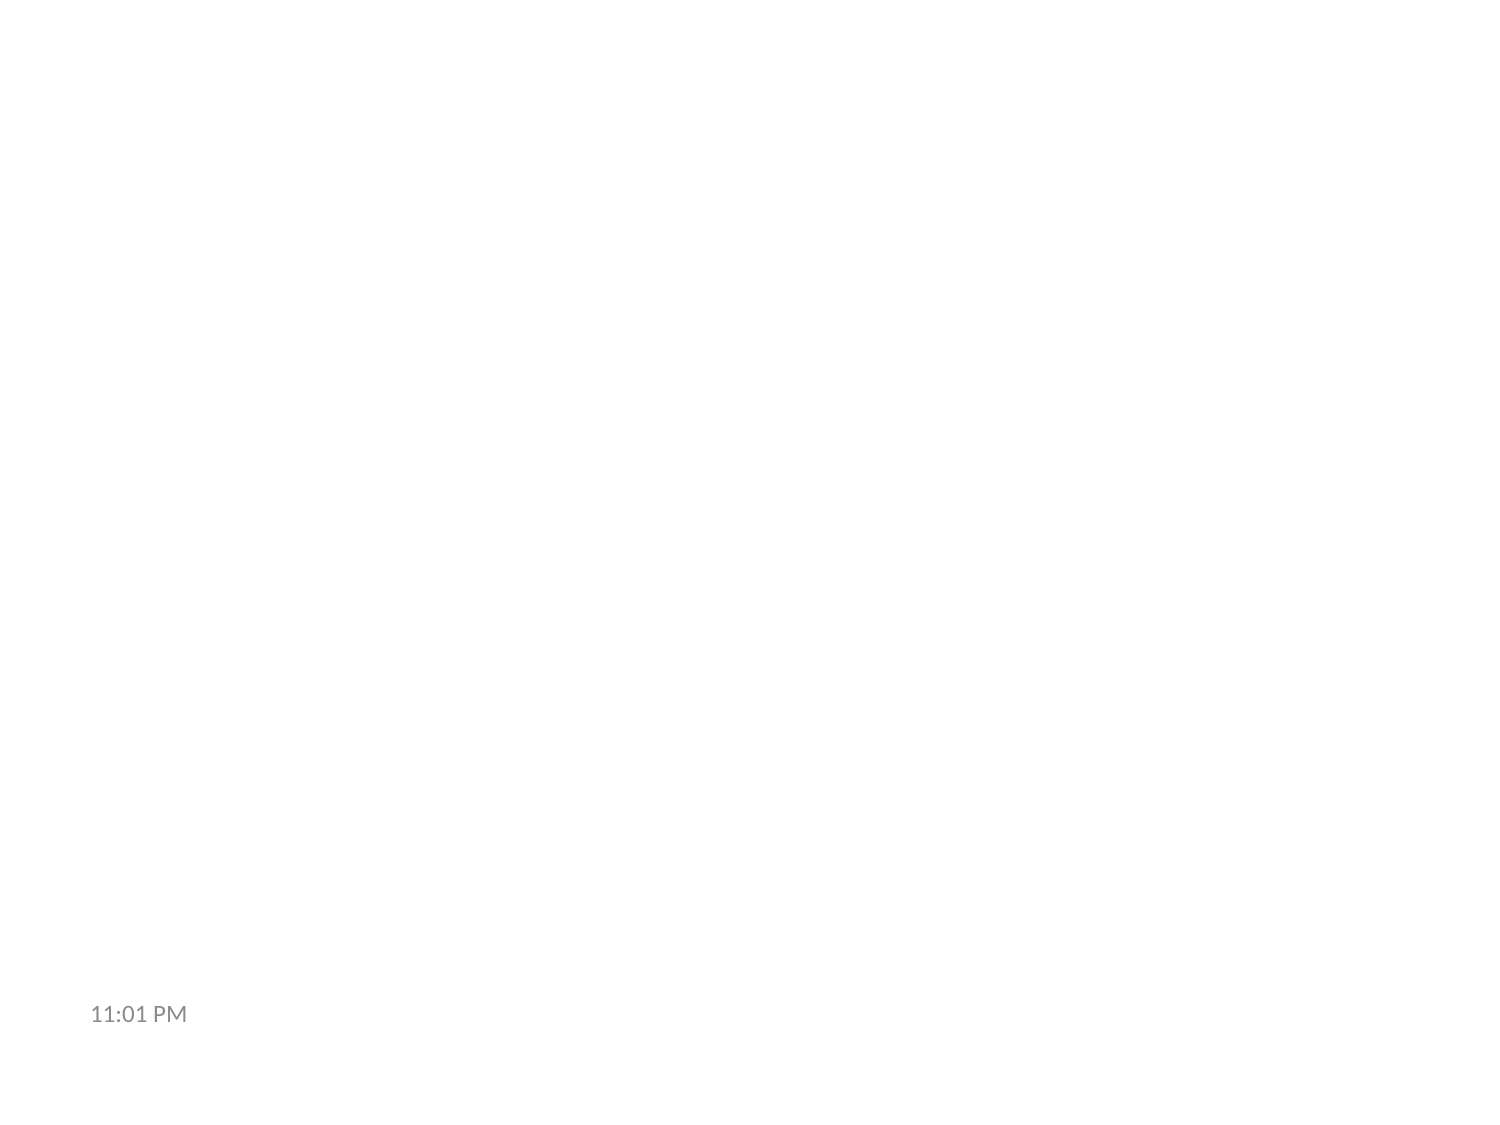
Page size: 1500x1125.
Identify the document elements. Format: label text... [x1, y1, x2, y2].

text_box 3:35 PM [75, 982, 425, 1043]
